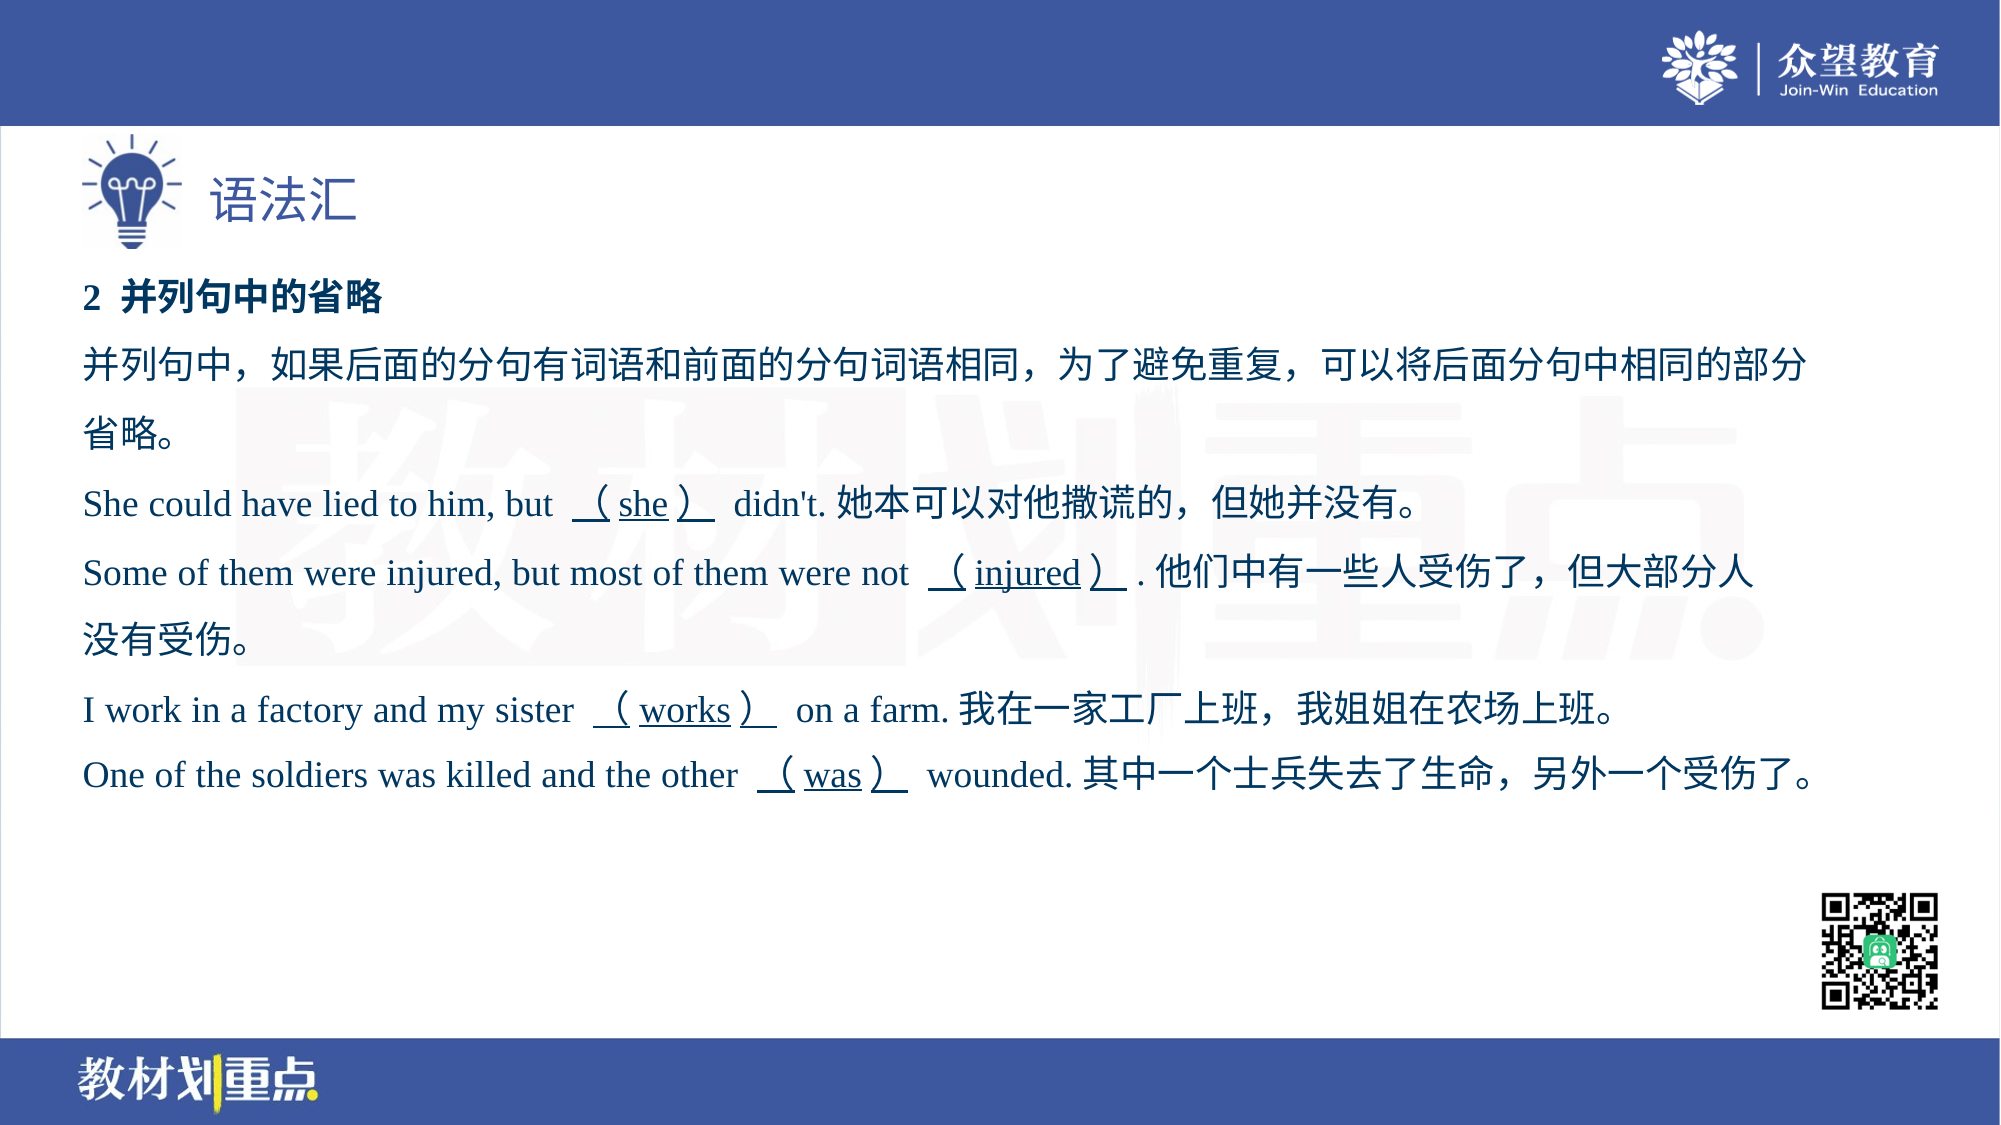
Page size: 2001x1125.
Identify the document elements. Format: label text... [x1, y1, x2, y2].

text_box 2 并列句中的省略 并列句中，如果后面的分句有词语和前面的分句词语相同，为了避免重复，可以将后面分句中相同的部分 省略。 She could have lied to him, but （she） didn't.她本可以对他撒谎的，但她并没有。 Some of them were injured, but most of them were not （injured）.他们中有一些人受伤了，但大部分人 没有受伤。 I work in a factory and my sister （works） on a farm.我在一家工厂上班，我姐姐在农场上班。 One of the soldiers was killed and the other （was） wounded.其中一个士兵失去了生命，另外一个受伤了。 [82, 248, 1817, 788]
picture [0, 0, 2000, 1125]
